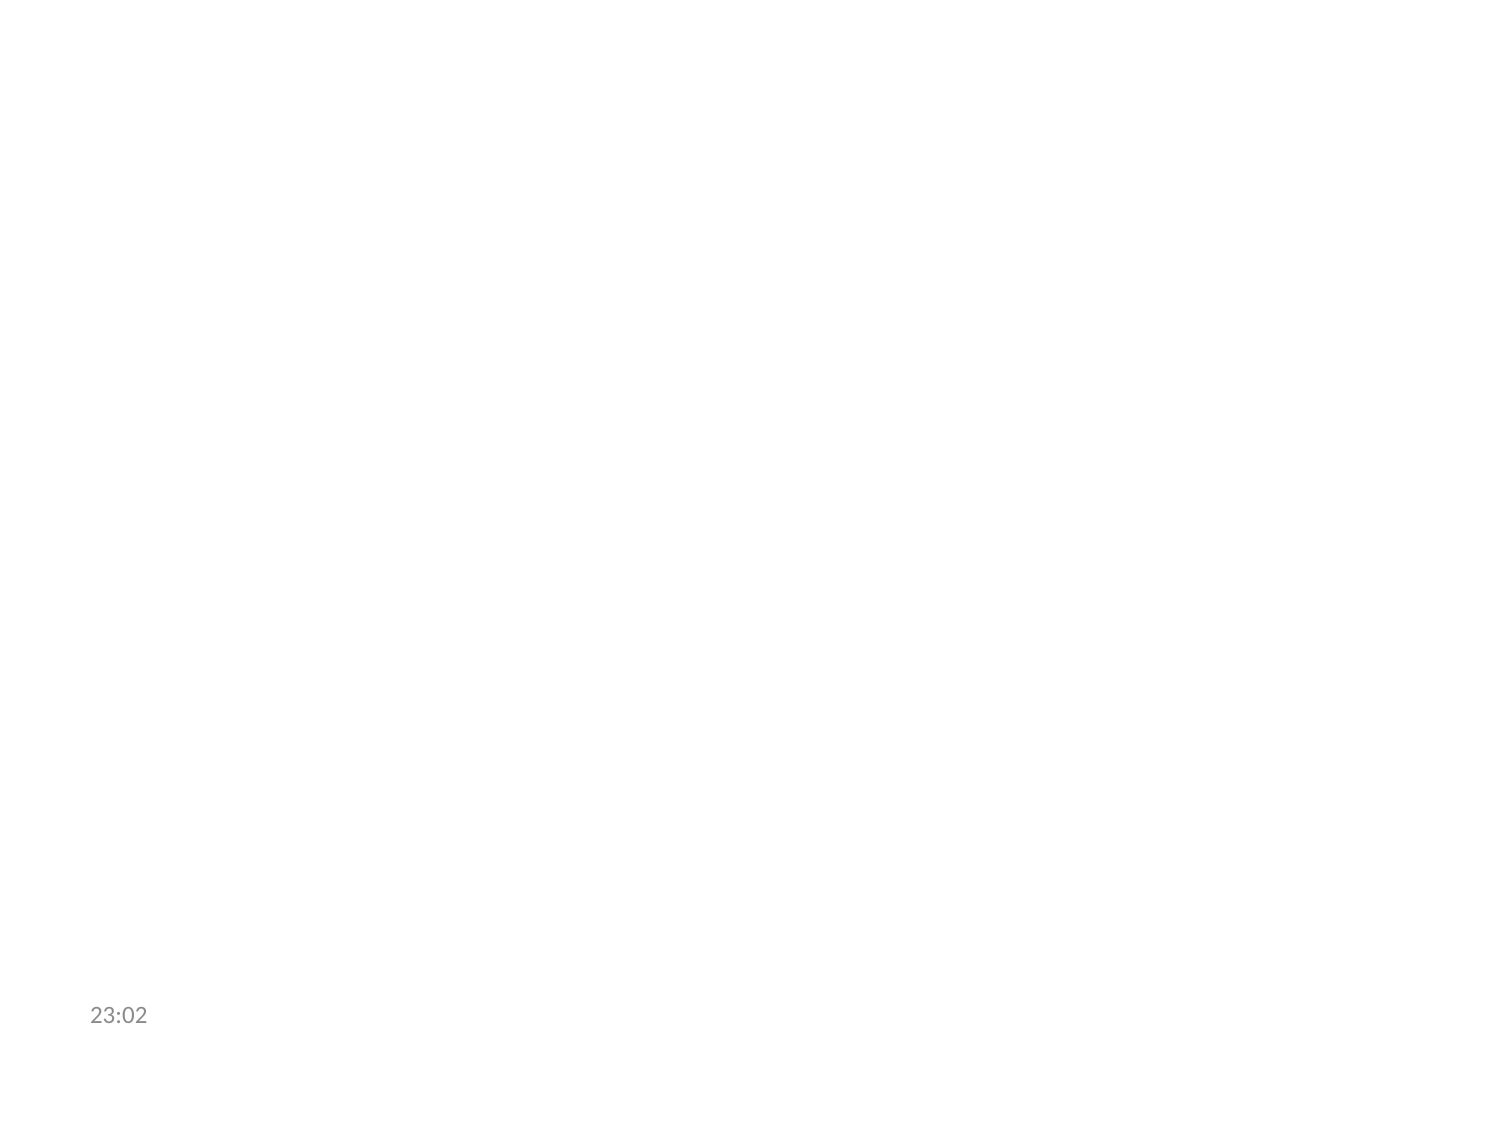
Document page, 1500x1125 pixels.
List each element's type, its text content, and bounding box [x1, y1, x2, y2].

text_box 15:35 [75, 983, 425, 1044]
